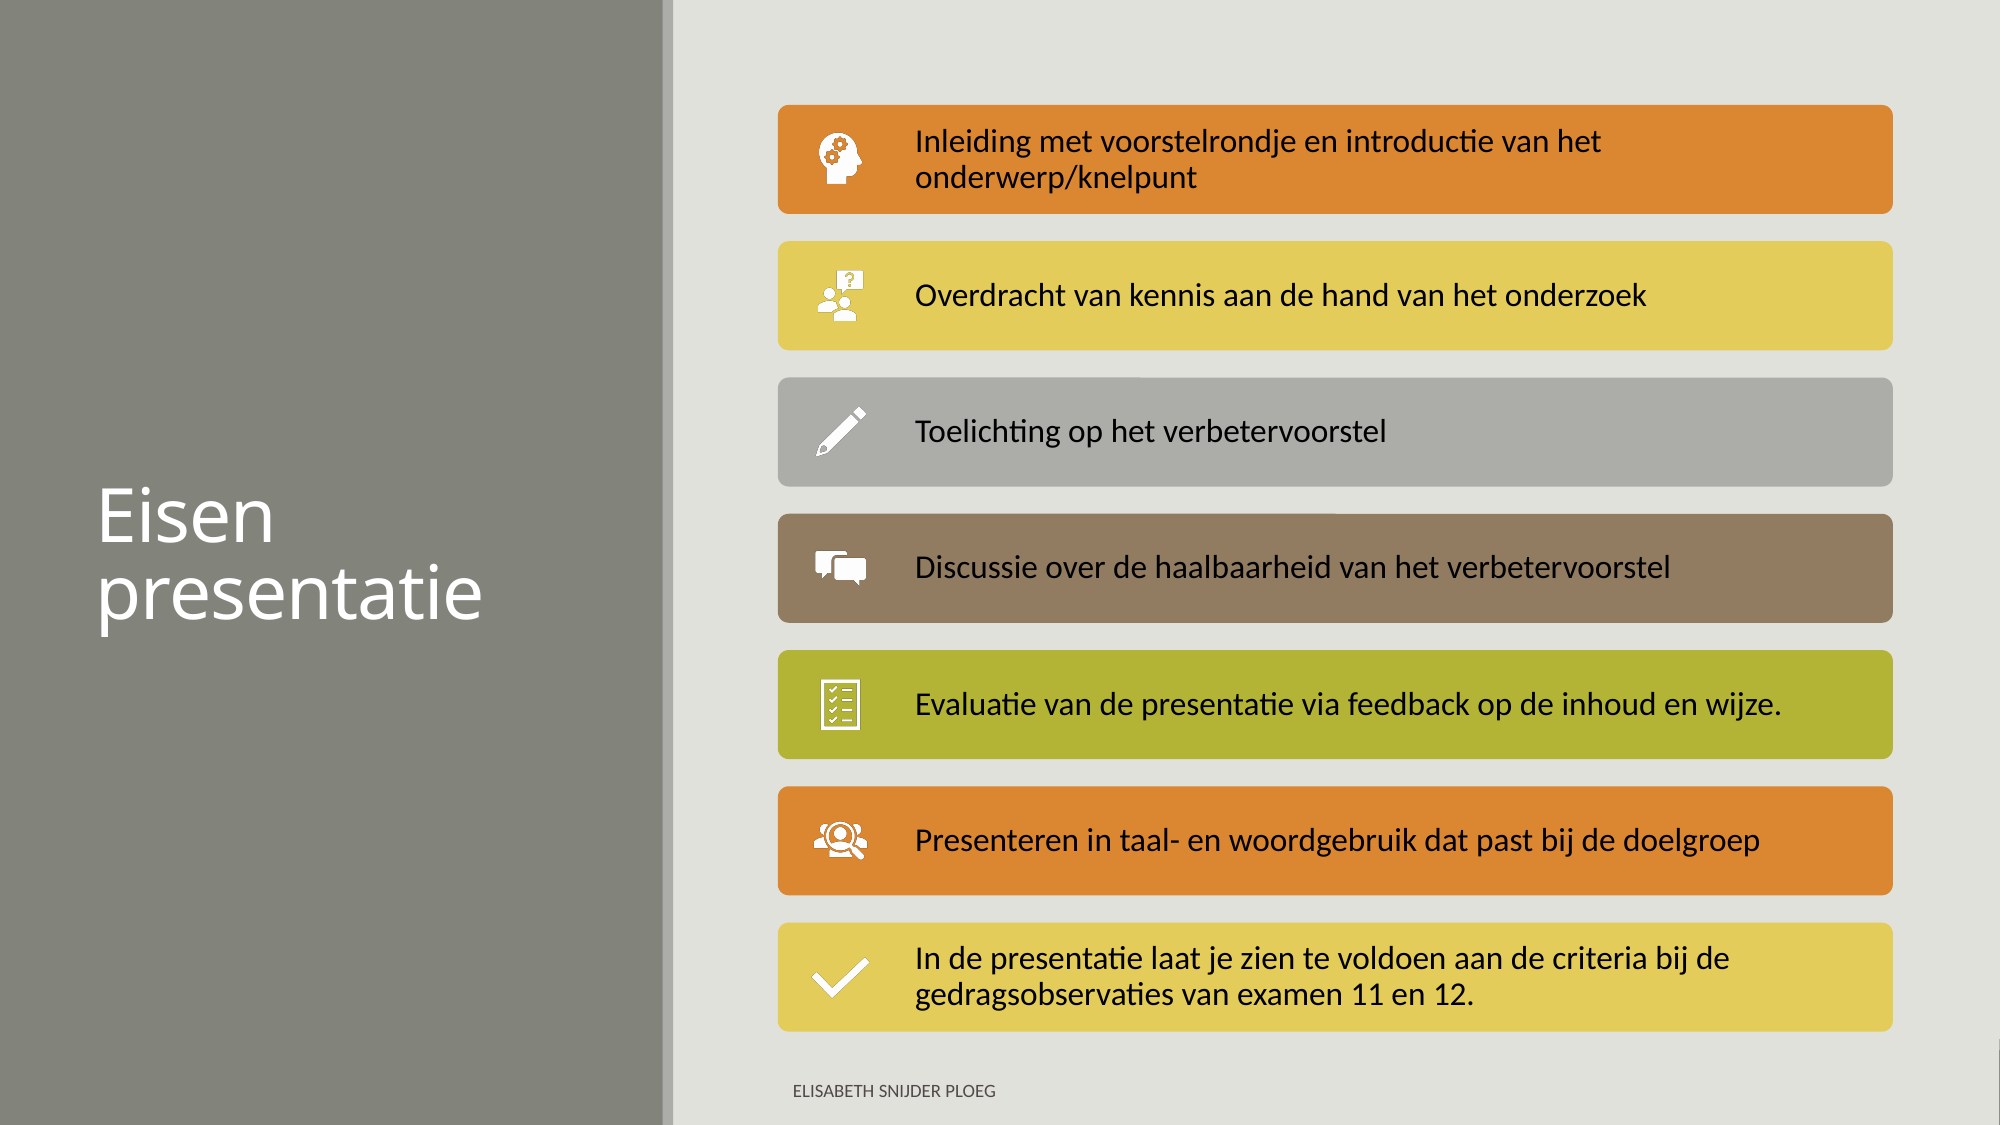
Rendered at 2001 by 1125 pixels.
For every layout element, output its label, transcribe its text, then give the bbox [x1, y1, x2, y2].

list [777, 104, 1894, 1033]
title Eisen presentatie [80, 84, 587, 1032]
footer Elisabeth Snijder Ploeg [777, 1059, 1616, 1120]
text_box [661, 0, 674, 1125]
text_box [0, 0, 661, 1125]
text_box [674, 0, 2000, 1125]
